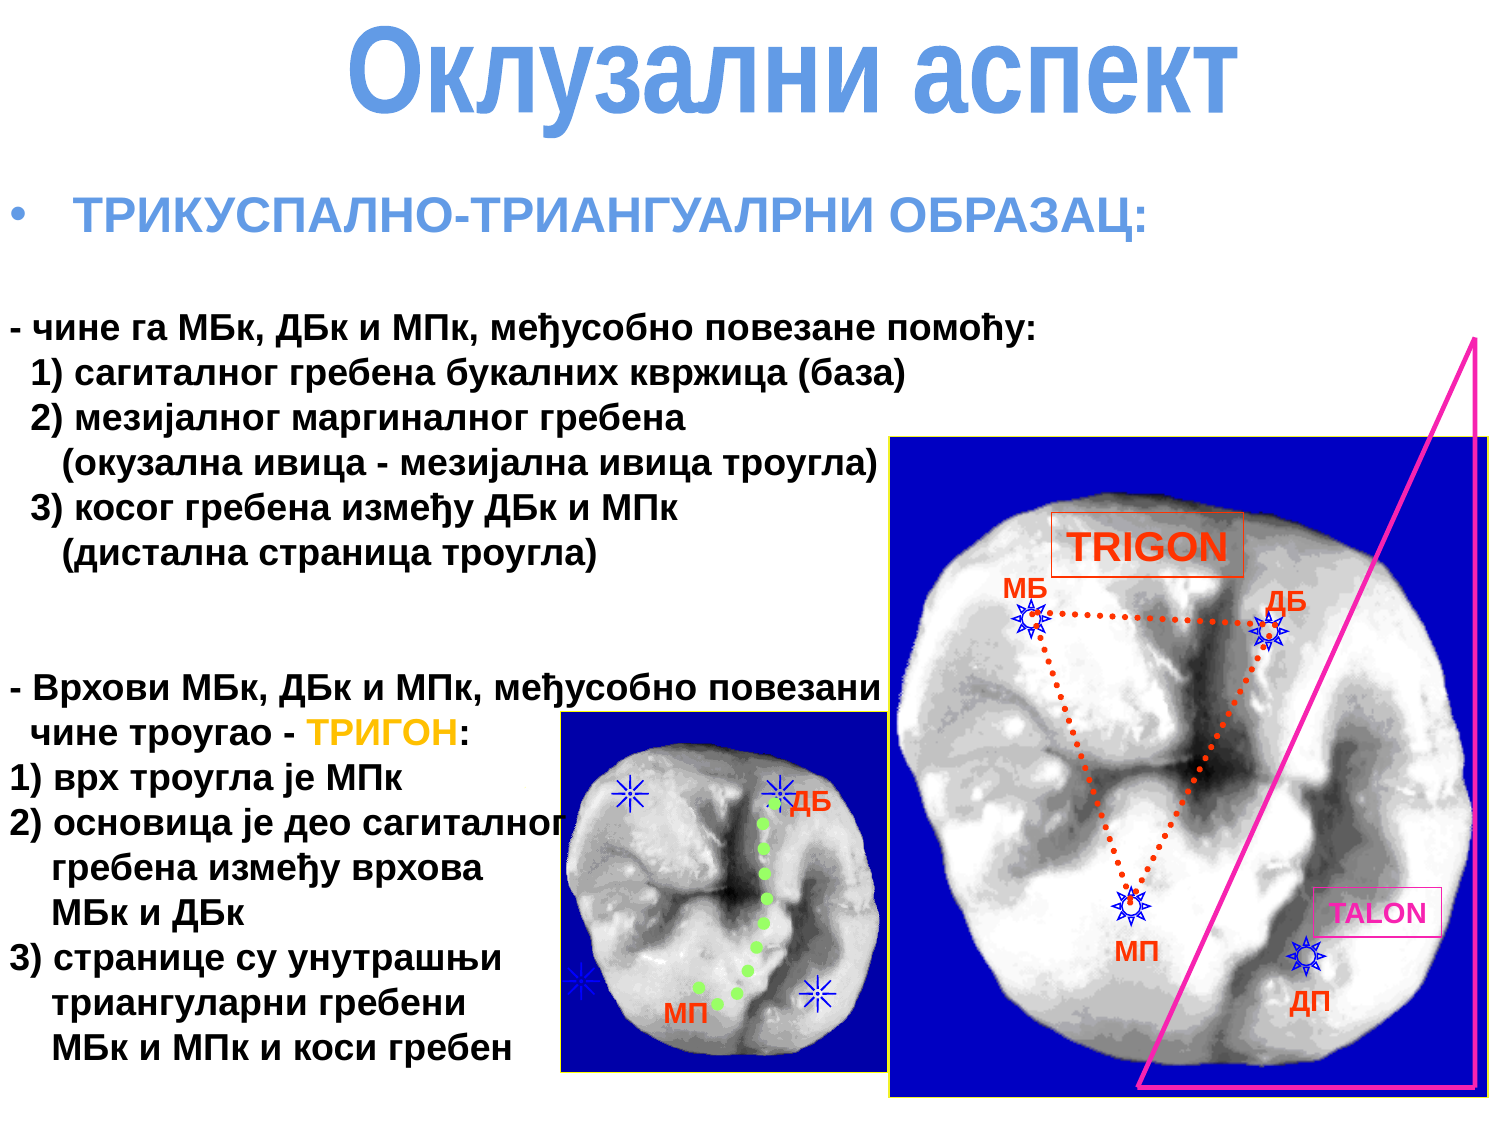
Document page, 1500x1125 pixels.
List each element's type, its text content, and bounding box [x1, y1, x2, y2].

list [889, 437, 1488, 1097]
text_box ТРИКУСПАЛНО-ТРИАНГУАЛРНИ ОБРАЗАЦ: - чине га МБк, ДБк и МПк, међусобно повезане помоћу: 1) сагиталног гребена букалних квржица (база) 2) мезијалног маргиналног гребена (окузална ивица - мезијална ивица троугла) 3) косог гребена између ДБк и МПк (дистална страница троугла) - Врхови МБк, ДБк и МПк, међусобно повезани чине троугао - ТРИГОН: 1) врх троугла је МПк 2) основица је део сагиталног гребена између врхова МБк и ДБк 3) странице су унутрашњи триангуларни гребени МБк и МПк и коси гребен [0, 175, 1165, 1106]
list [561, 712, 887, 1072]
